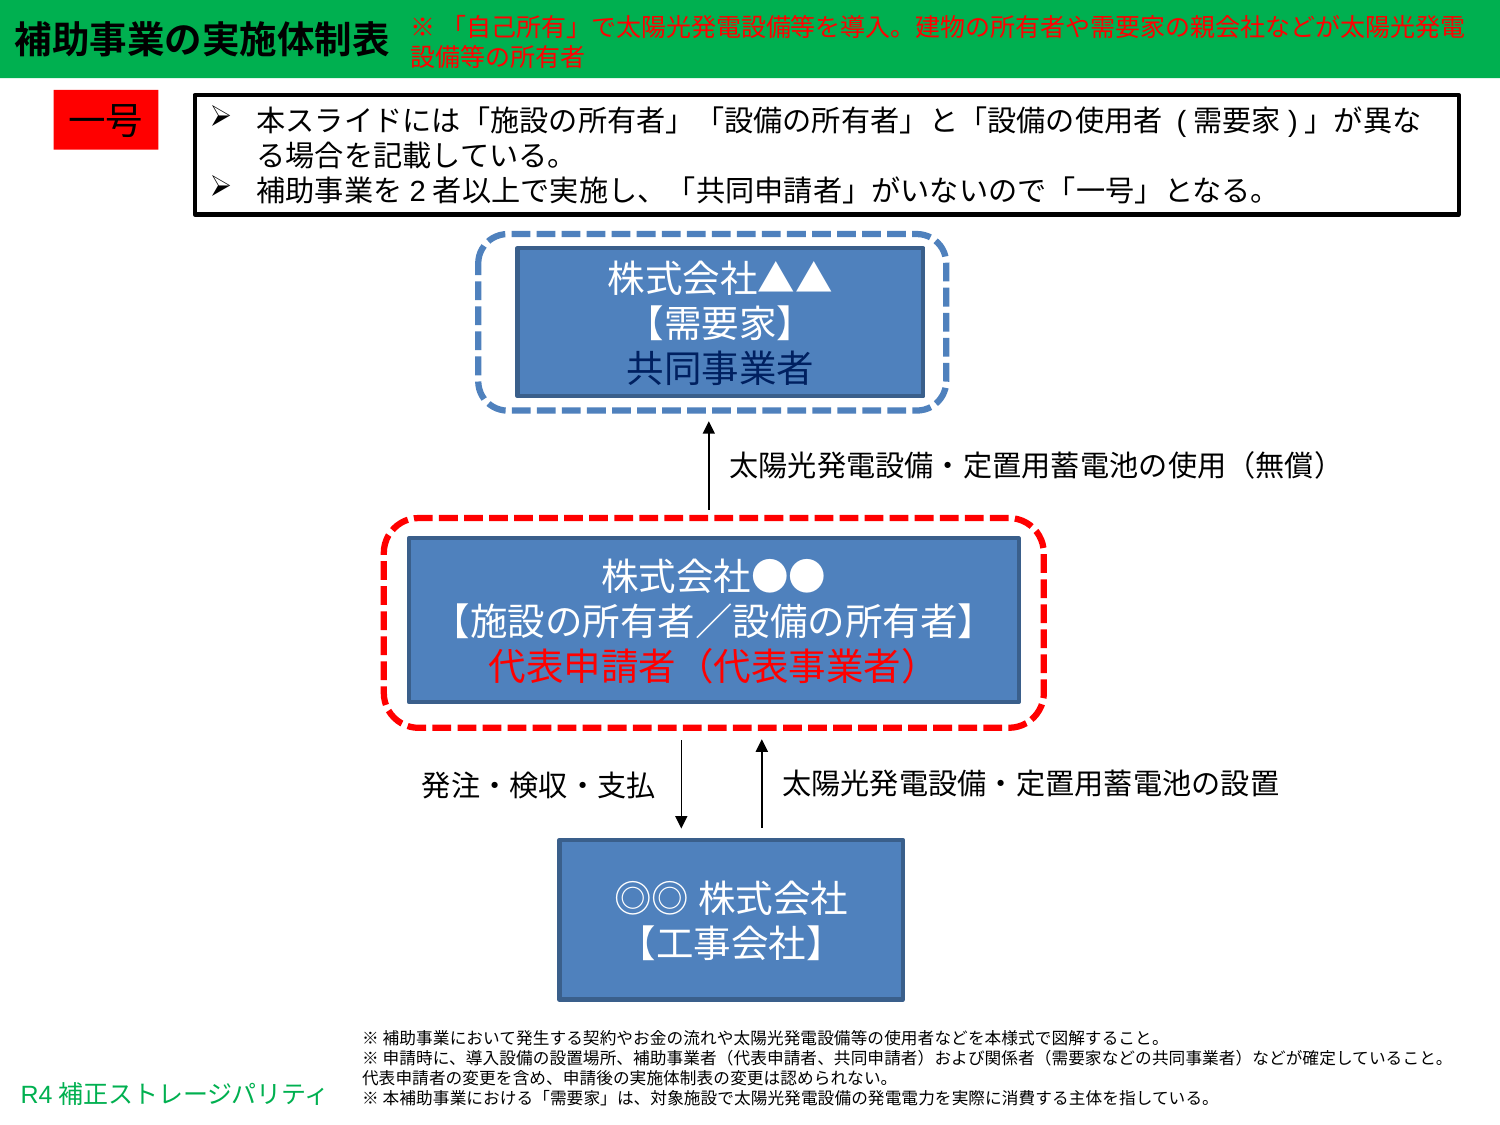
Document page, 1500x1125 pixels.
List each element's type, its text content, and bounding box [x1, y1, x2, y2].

text_box [381, 515, 1046, 730]
text_box 発注・検収・支払 [407, 760, 676, 810]
text_box 太陽光発電設備・定置用蓄電池の設置 [767, 758, 1304, 808]
text_box ◎◎株式会社 【工事会社】 [557, 838, 905, 1002]
text_box 株式会社●● 【施設の所有者／設備の所有者】 代表申請者（代表事業者） [407, 536, 1021, 704]
text_box 太陽光発電設備・定置用蓄電池の使用（無償） [714, 440, 1376, 490]
text_box ※「自己所有」で太陽光発電設備等を導入。建物の所有者や需要家の親会社などが太陽光発電設備等の所有者 [395, 4, 1483, 79]
text_box [476, 231, 949, 413]
text_box 一号 [53, 89, 159, 150]
text_box 本スライドには「施設の所有者」「設備の所有者」と「設備の使用者 (需要家)」が異なる場合を記載している。 補助事業を2者以上で実施し、「共同申請者」がいないので「一号」となる。 [193, 93, 1461, 217]
